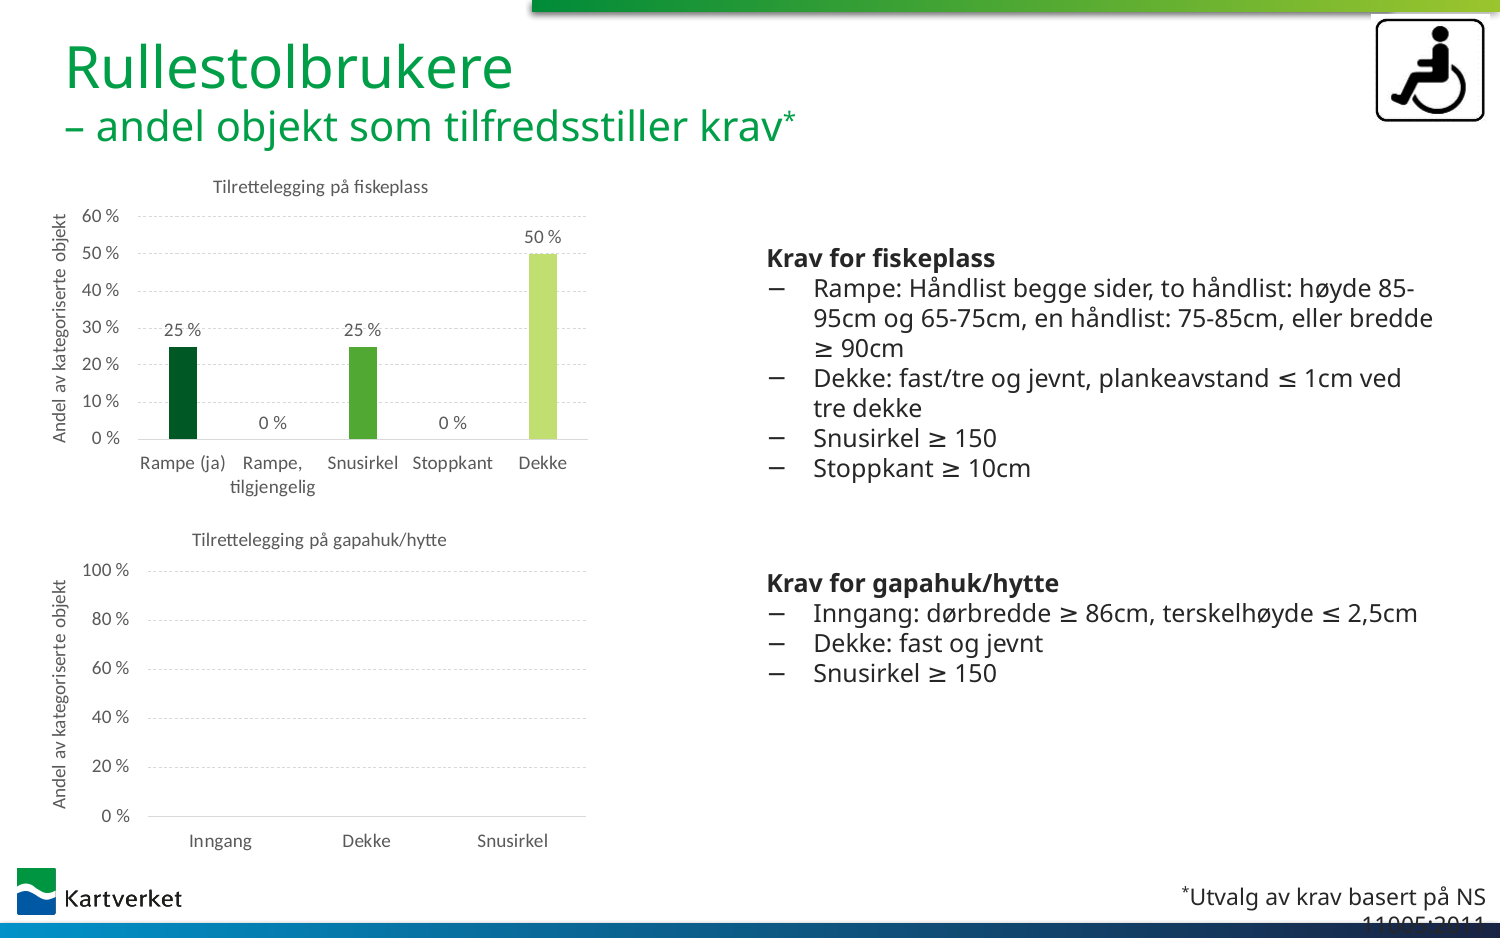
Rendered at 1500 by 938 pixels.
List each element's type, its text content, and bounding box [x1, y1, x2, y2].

text_box Krav for fiskeplass Rampe: Håndlist begge sider, to håndlist: høyde 85-95cm og 65-75cm, en håndlist: 75-85cm, eller bredde ≥ 90cm Dekke: fast/tre og jevnt, plankeavstand ≤ 1cm ved tre dekke Snusirkel ≥ 150 Stoppkant ≥ 10cm [751, 235, 1452, 490]
text_box Krav for gapahuk/hytte Inngang: dørbredde ≥ 86cm, terskelhøyde ≤ 2,5cm Dekke: fast og jevnt Snusirkel ≥ 150 [751, 560, 1452, 695]
text_box Rullestolbrukere – andel objekt som tilfredsstiller krav* [49, 29, 1431, 158]
picture [41, 166, 599, 505]
picture [1371, 13, 1491, 127]
text_box *Utvalg av krav basert på NS 11005:2011 [1068, 873, 1500, 938]
picture [41, 520, 597, 859]
